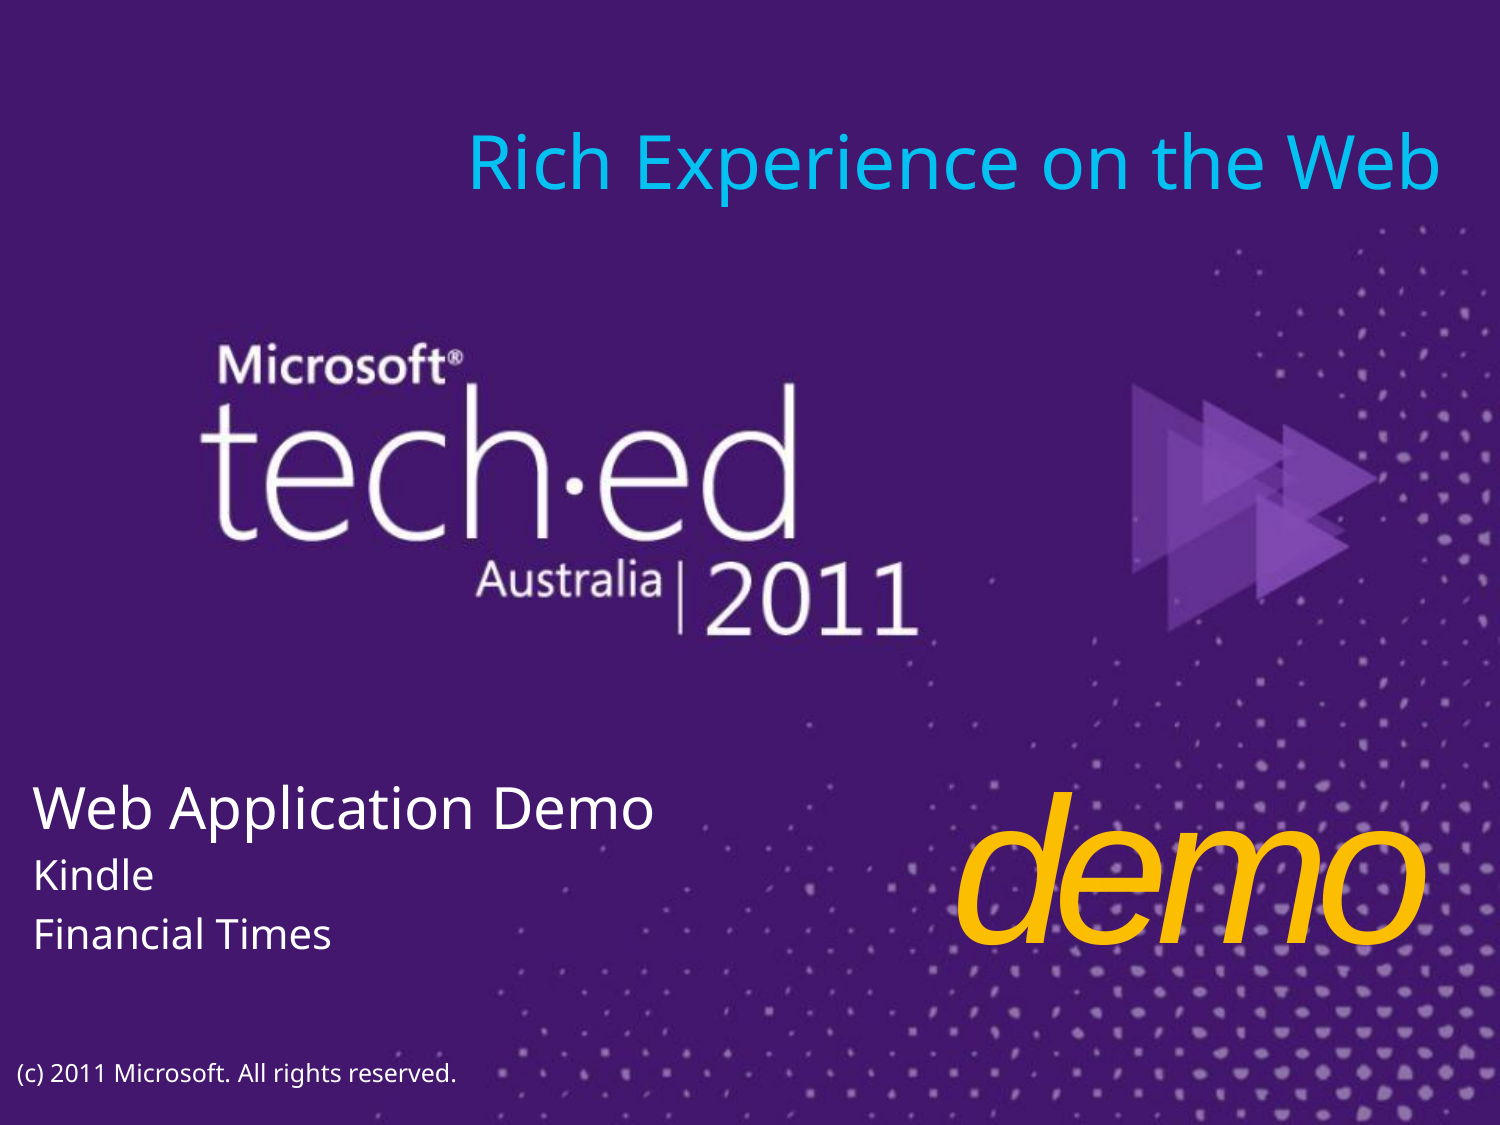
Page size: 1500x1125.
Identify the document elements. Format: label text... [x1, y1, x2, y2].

title Rich Experience on the Web [289, 66, 1459, 254]
footer (c) 2011 Microsoft. All rights reserved. [0, 1042, 475, 1103]
picture [0, 0, 1500, 1125]
list Web Application Demo Kindle Financial Times [17, 763, 774, 1029]
text_box demo [903, 763, 1433, 990]
